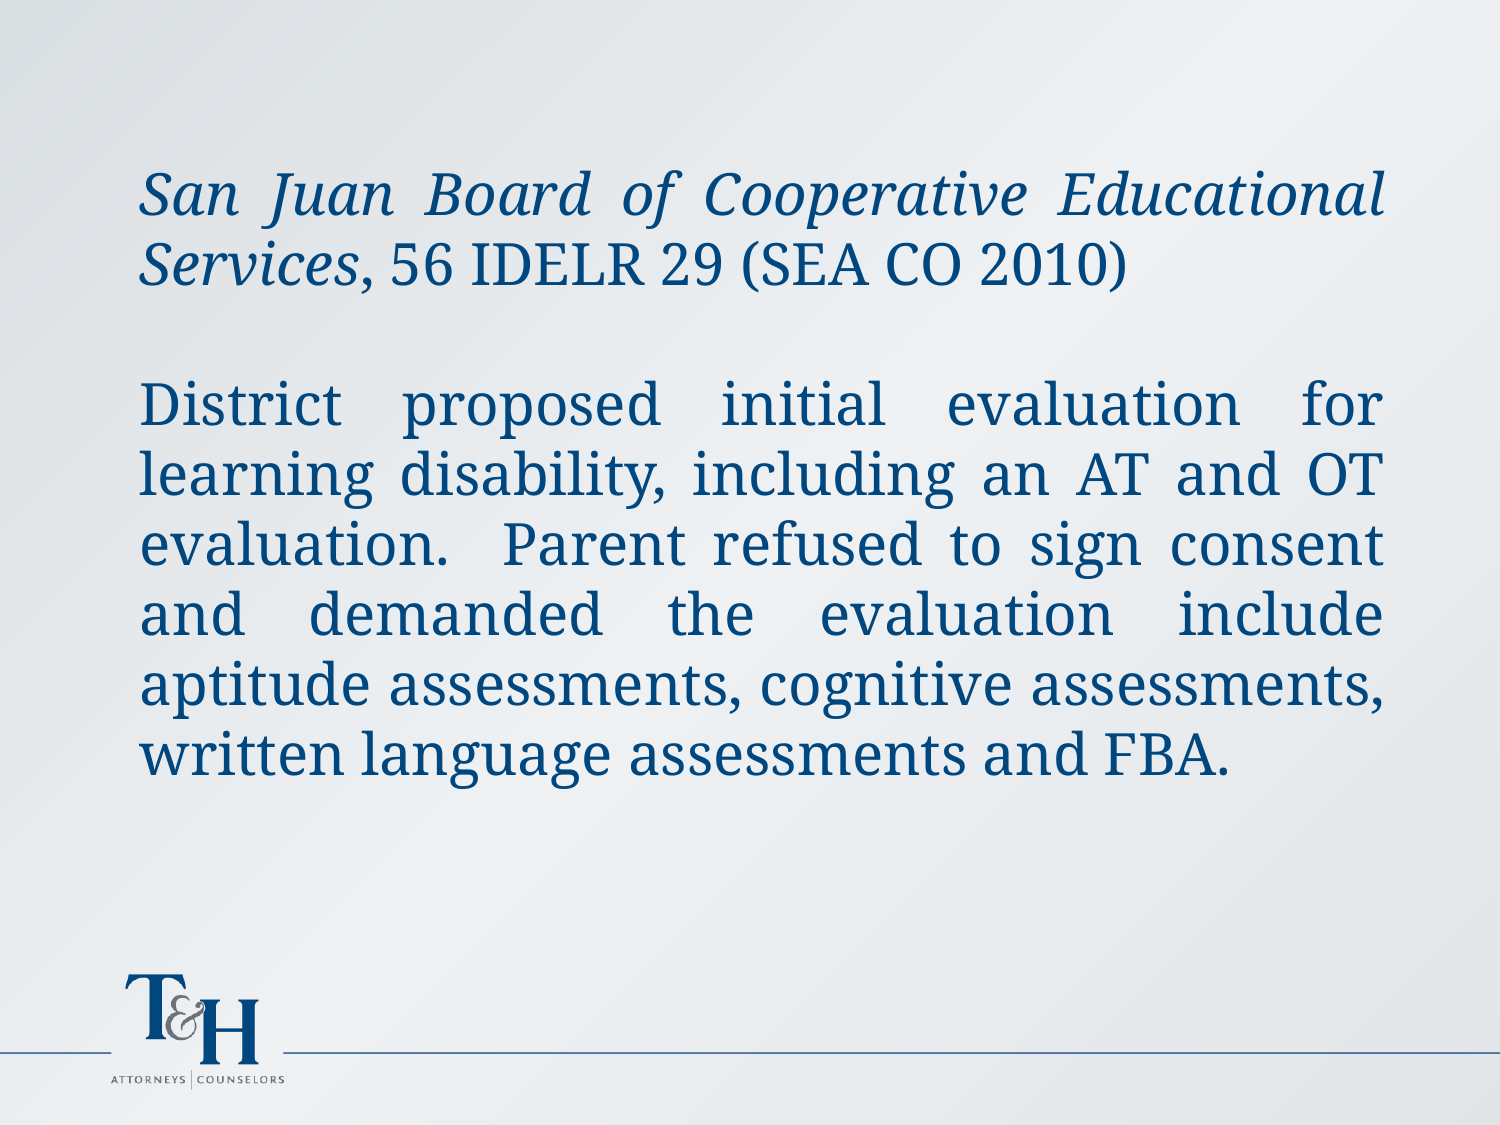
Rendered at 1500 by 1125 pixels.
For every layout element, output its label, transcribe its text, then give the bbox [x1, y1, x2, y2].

text_box San Juan Board of Cooperative Educational Services, 56 IDELR 29 (SEA CO 2010) District proposed initial evaluation for learning disability, including an AT and OT evaluation. Parent refused to sign consent and demanded the evaluation include aptitude assessments, cognitive assessments, written language assessments and FBA. [124, 149, 1400, 795]
picture [0, 0, 1500, 1125]
